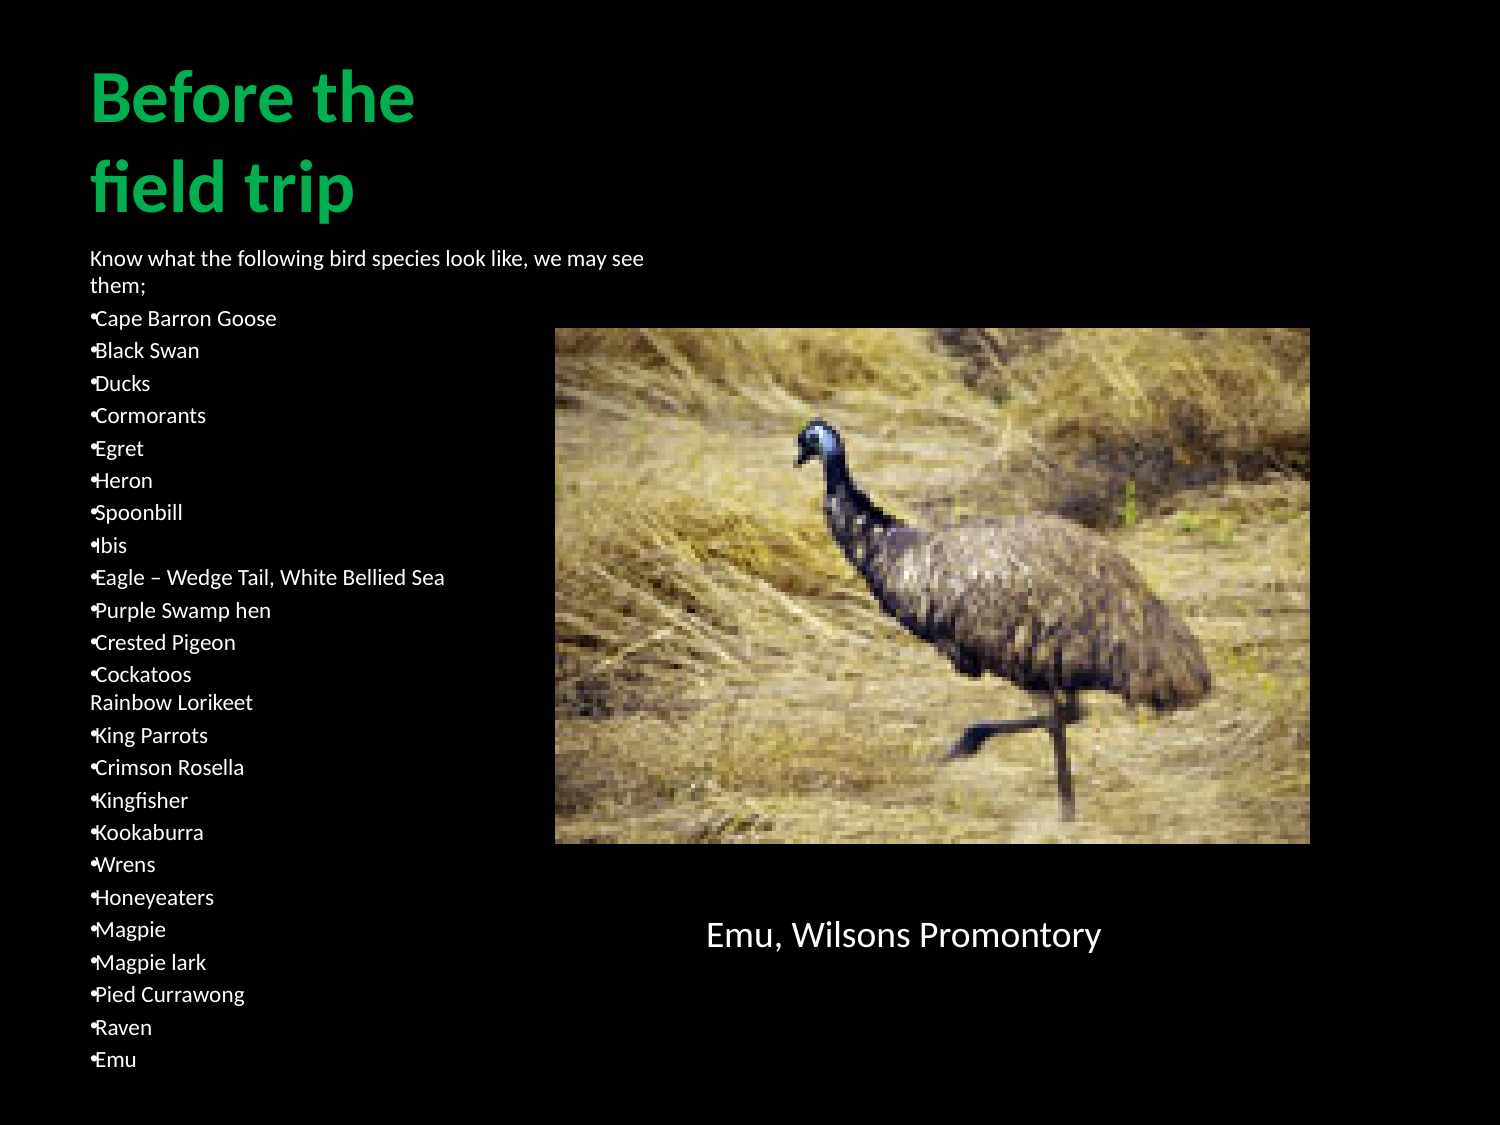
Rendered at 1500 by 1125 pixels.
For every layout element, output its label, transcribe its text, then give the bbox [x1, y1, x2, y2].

title Before the field trip [75, 44, 569, 235]
text_box Emu, Wilsons Promontory [691, 902, 1172, 963]
list Know what the following bird species look like, we may see them; Cape Barron Goose Black Swan Ducks Cormorants Egret Heron Spoonbill Ibis Eagle – Wedge Tail, White Bellied Sea Purple Swamp hen Crested Pigeon Cockatoos Rainbow Lorikeet King Parrots Crimson Rosella Kingfisher Kookaburra Wrens Honeyeaters Magpie Magpie lark Pied Currawong Raven Emu [75, 235, 692, 1090]
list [555, 327, 1310, 844]
